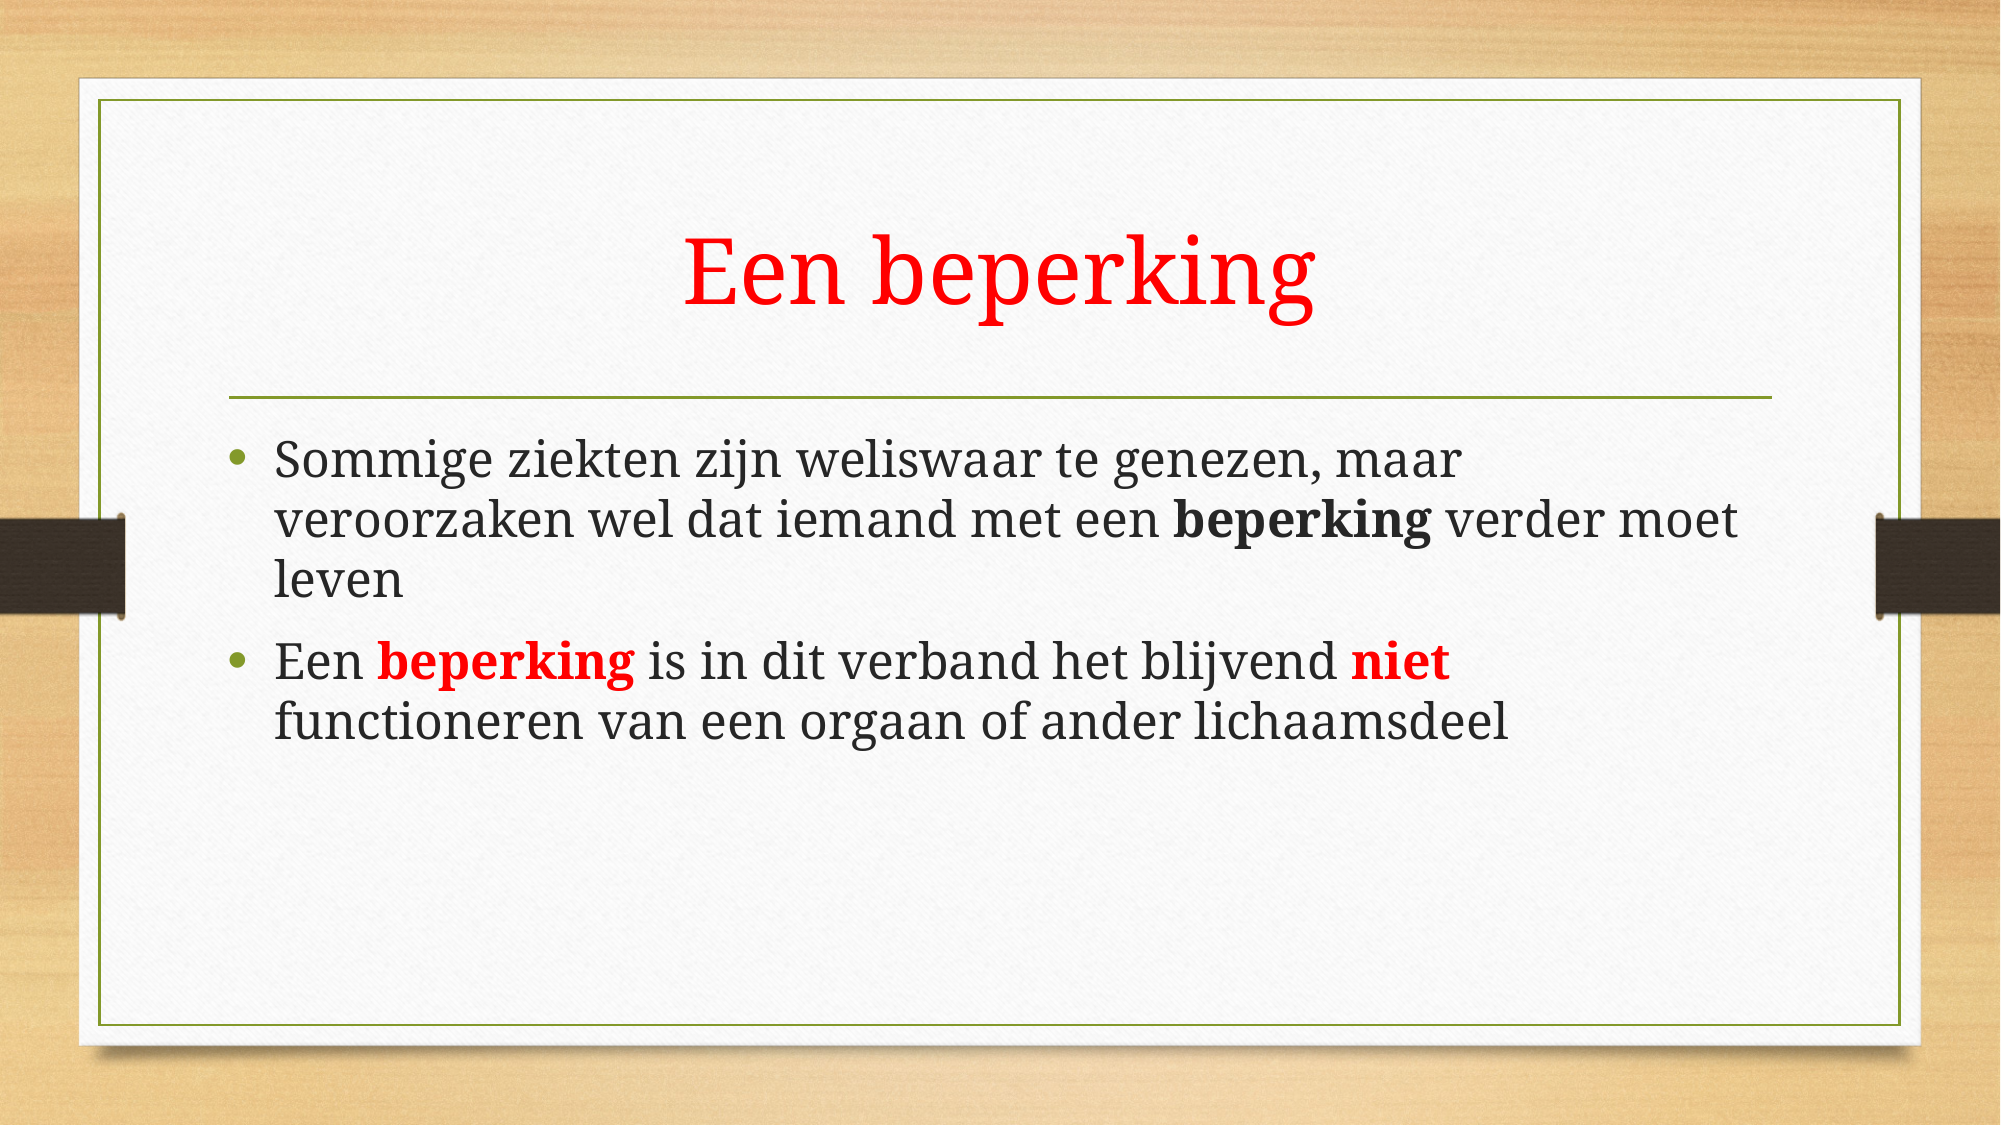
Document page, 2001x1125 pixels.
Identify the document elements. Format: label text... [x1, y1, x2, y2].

picture [0, 0, 2001, 1125]
list Sommige ziekten zijn weliswaar te genezen, maar veroorzaken wel dat iemand met een beperking verder moet leven Een beperking is in dit verband het blijvend niet functioneren van een orgaan of ander lichaamsdeel [212, 419, 1788, 964]
title Een beperking [212, 161, 1788, 375]
